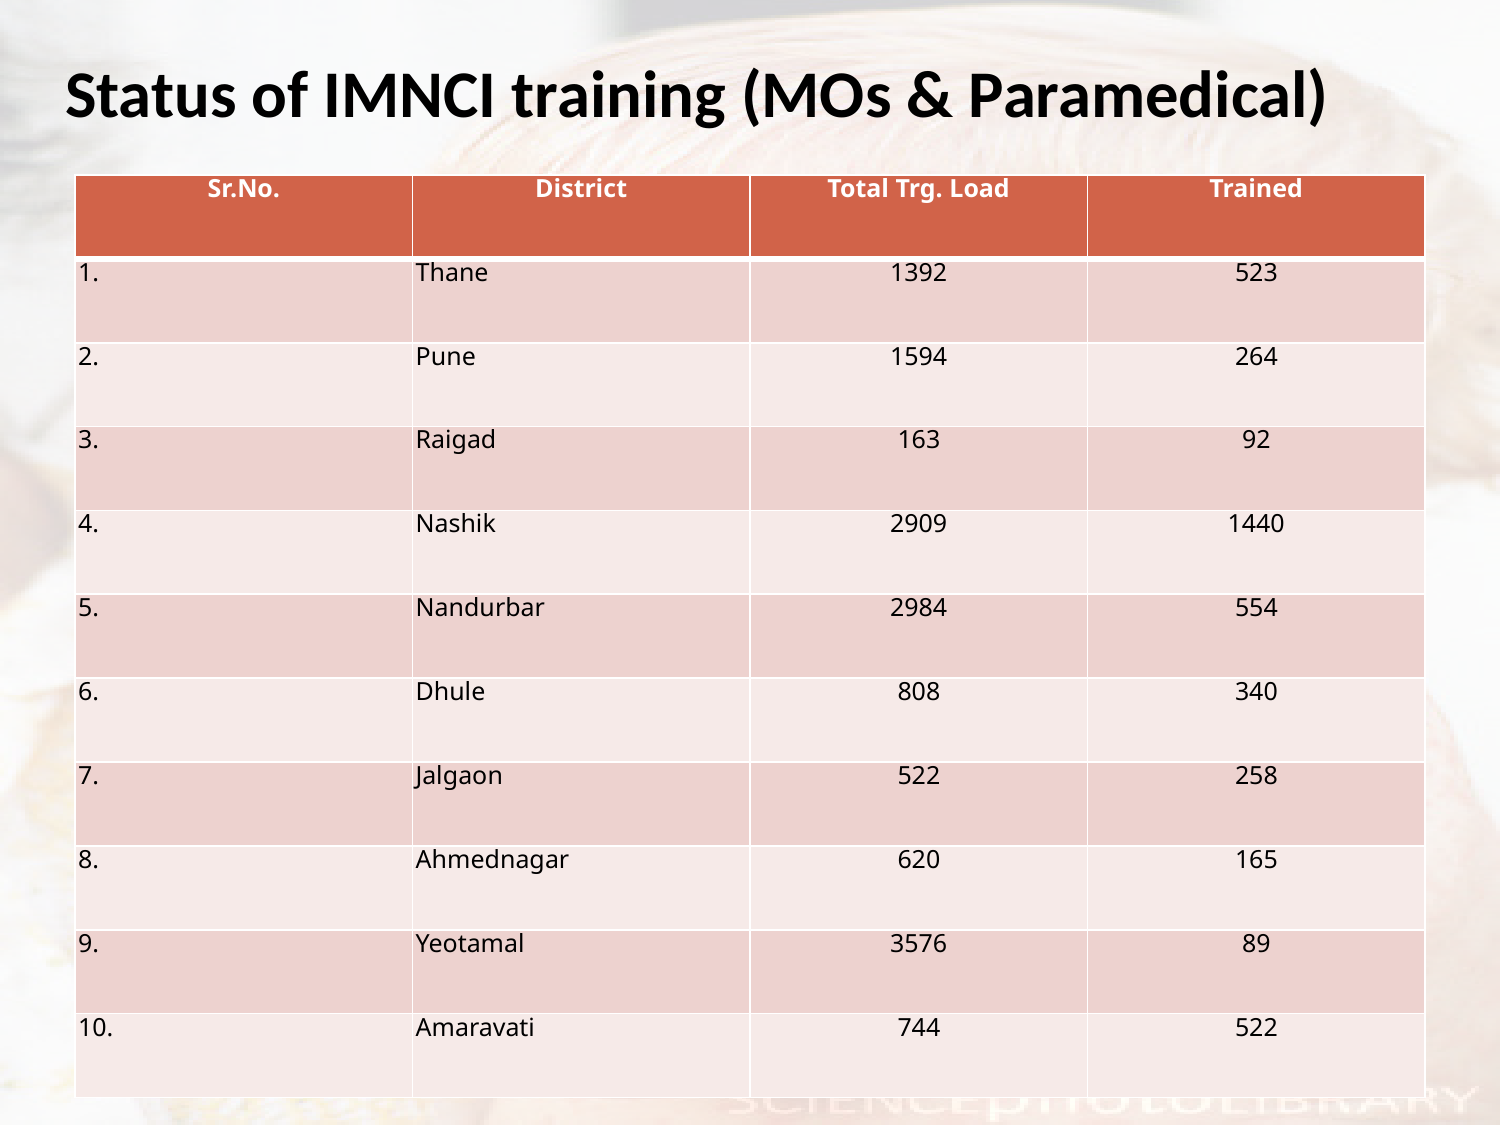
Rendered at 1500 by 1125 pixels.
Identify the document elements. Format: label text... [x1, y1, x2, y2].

table_header Total Trg. Load [751, 176, 1087, 256]
table_cell Nashik [413, 511, 749, 593]
table_cell 340 [1088, 679, 1424, 761]
table_cell 554 [1088, 595, 1424, 677]
table_cell 92 [1088, 427, 1424, 510]
table_cell 10. [76, 1014, 412, 1097]
table_cell 522 [751, 763, 1087, 845]
table_cell 1440 [1088, 511, 1424, 593]
table_header Trained [1088, 176, 1424, 256]
table_cell 2. [76, 344, 412, 426]
table_cell 89 [1088, 931, 1424, 1013]
table_cell Dhule [413, 679, 749, 761]
table_cell 522 [1088, 1014, 1424, 1097]
table_cell 1594 [751, 344, 1087, 426]
table_cell 5. [76, 595, 412, 677]
table_header District [413, 176, 749, 256]
table_cell 9. [76, 931, 412, 1013]
table_cell 1392 [751, 262, 1087, 342]
table_cell Amaravati [413, 1014, 749, 1097]
table_cell Ahmednagar [413, 847, 749, 929]
table_cell 4. [76, 511, 412, 593]
table_cell 7. [76, 763, 412, 845]
table_cell 3. [76, 427, 412, 510]
table_cell Pune [413, 344, 749, 426]
title Status of IMNCI training (MOs & Paramedical) [50, 45, 1425, 138]
table_cell 264 [1088, 344, 1424, 426]
table_cell Yeotamal [413, 931, 749, 1013]
table_cell 163 [751, 427, 1087, 510]
table_cell Thane [413, 262, 749, 342]
table_cell 258 [1088, 763, 1424, 845]
table_cell 523 [1088, 262, 1424, 342]
table_header Sr.No. [76, 176, 412, 256]
table_cell 6. [76, 679, 412, 761]
table_cell 808 [751, 679, 1087, 761]
table_cell 2909 [751, 511, 1087, 593]
table_cell 620 [751, 847, 1087, 929]
table_cell 744 [751, 1014, 1087, 1097]
table_cell 2984 [751, 595, 1087, 677]
table_cell Raigad [413, 427, 749, 510]
table_cell 165 [1088, 847, 1424, 929]
table_cell 8. [76, 847, 412, 929]
table_cell 3576 [751, 931, 1087, 1013]
table_cell 1. [76, 262, 412, 342]
table_cell Nandurbar [413, 595, 749, 677]
table_cell Jalgaon [413, 763, 749, 845]
